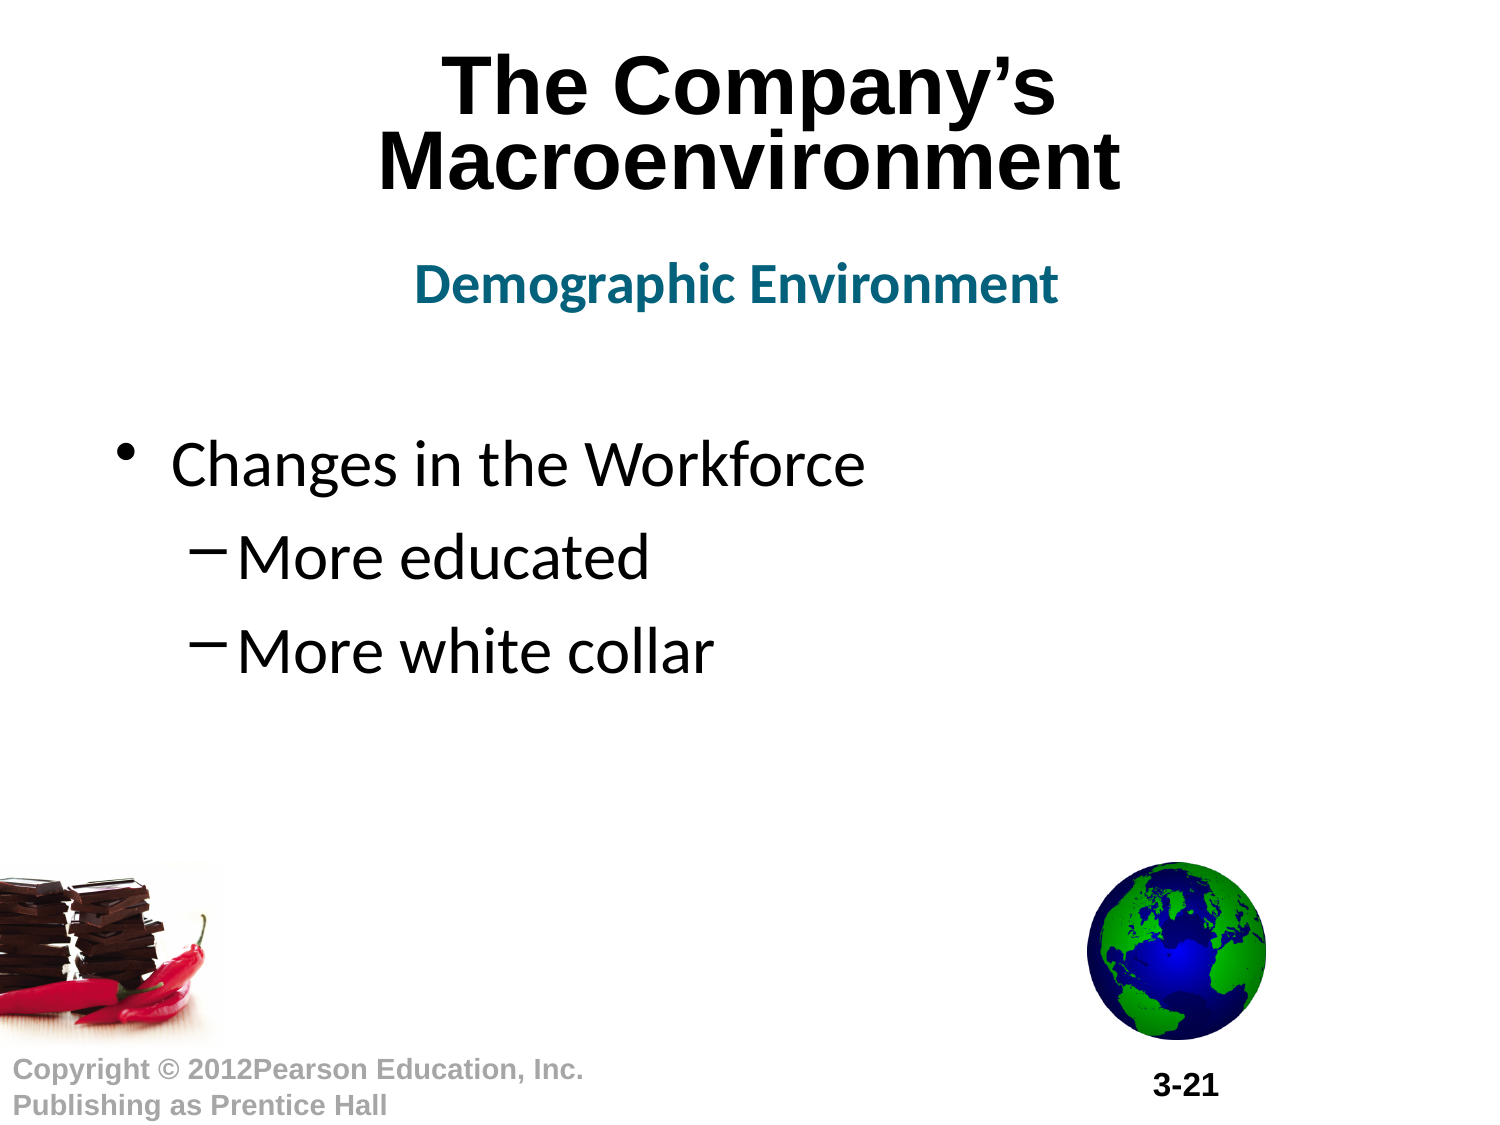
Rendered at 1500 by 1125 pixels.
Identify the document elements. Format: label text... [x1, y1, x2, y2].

title The Company’s Macroenvironment [112, 37, 1388, 226]
picture [0, 862, 99, 1050]
picture [1087, 862, 1266, 1041]
list Changes in the Workforce More educated More white collar [99, 412, 1226, 1088]
list Demographic Environment [149, 237, 1326, 301]
